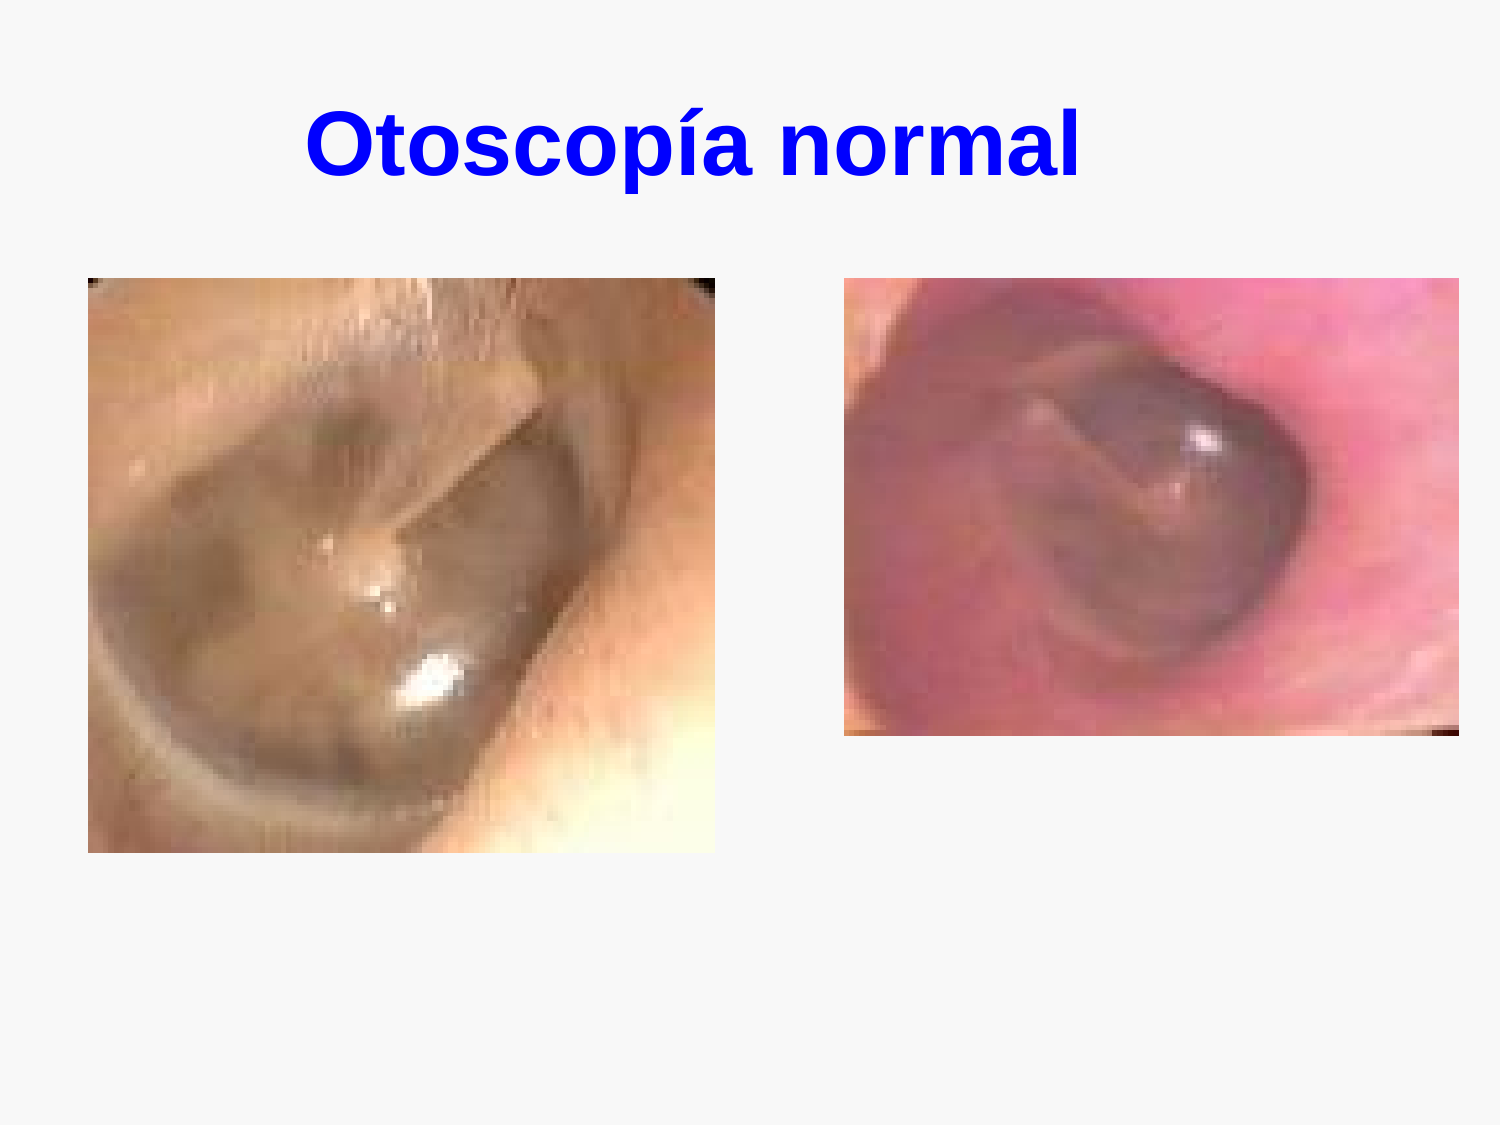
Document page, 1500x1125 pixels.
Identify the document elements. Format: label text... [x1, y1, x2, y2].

picture [88, 278, 715, 853]
picture [844, 278, 1460, 736]
title Otoscopía normal [289, 45, 1176, 233]
